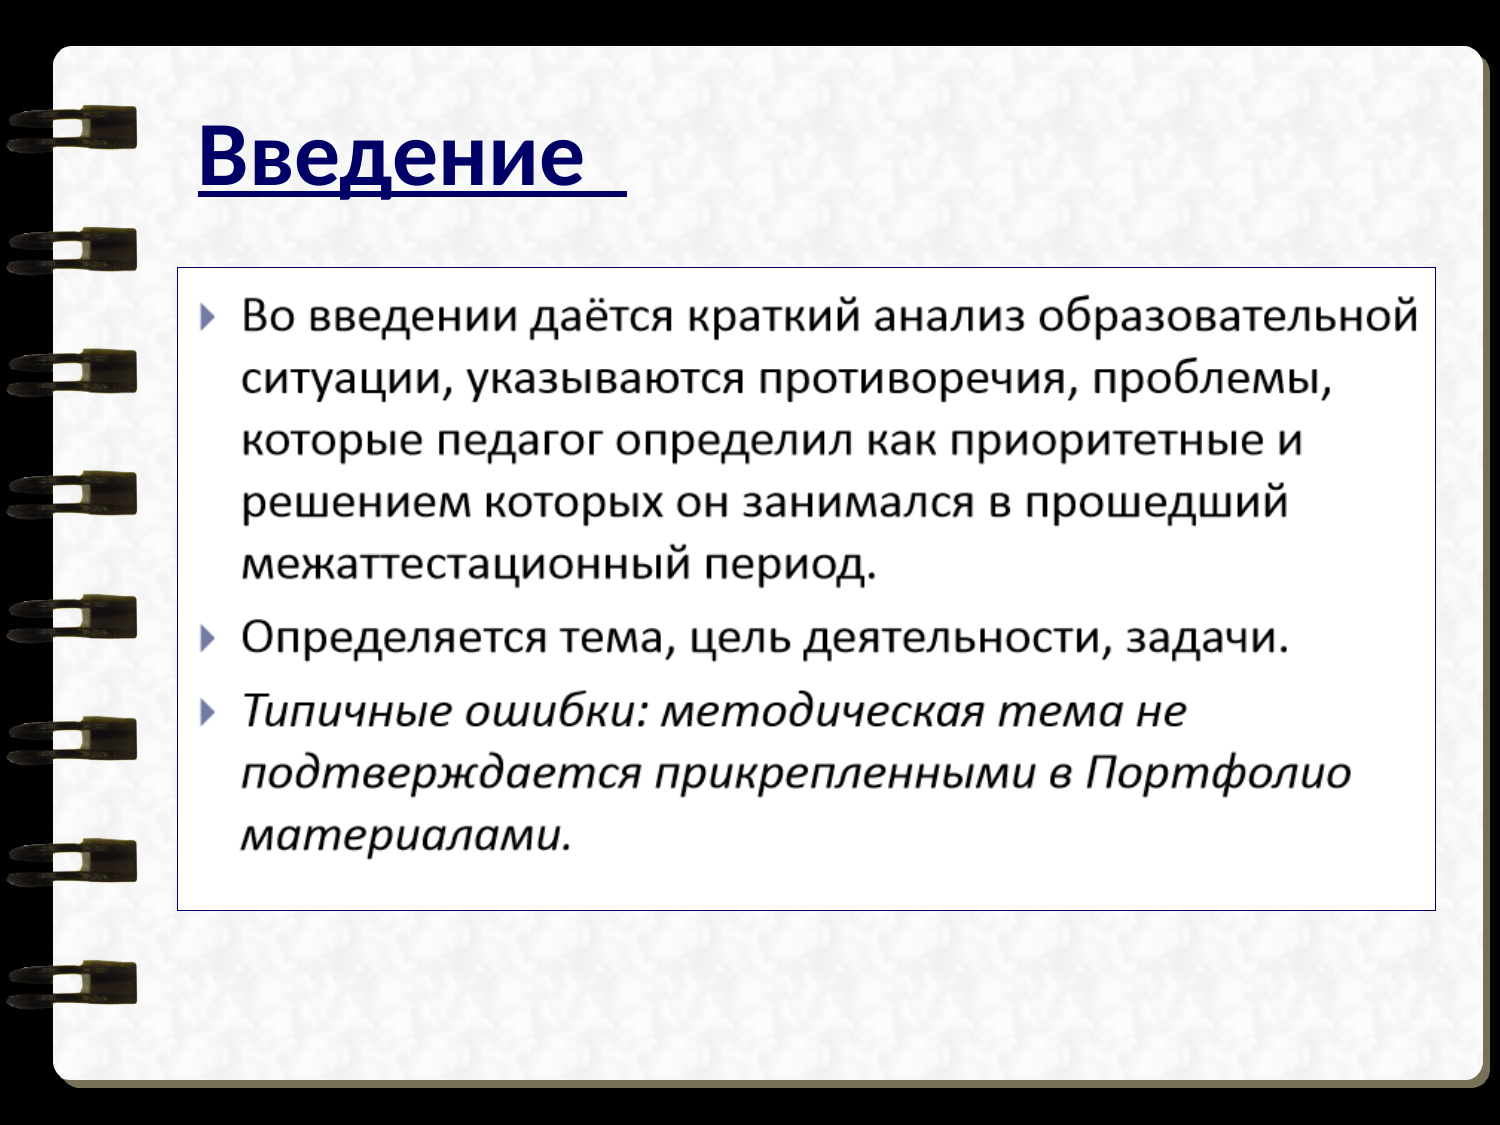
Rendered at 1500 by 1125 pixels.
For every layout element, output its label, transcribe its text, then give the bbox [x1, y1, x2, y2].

picture [0, 0, 1500, 1125]
title Введение [183, 42, 1447, 254]
